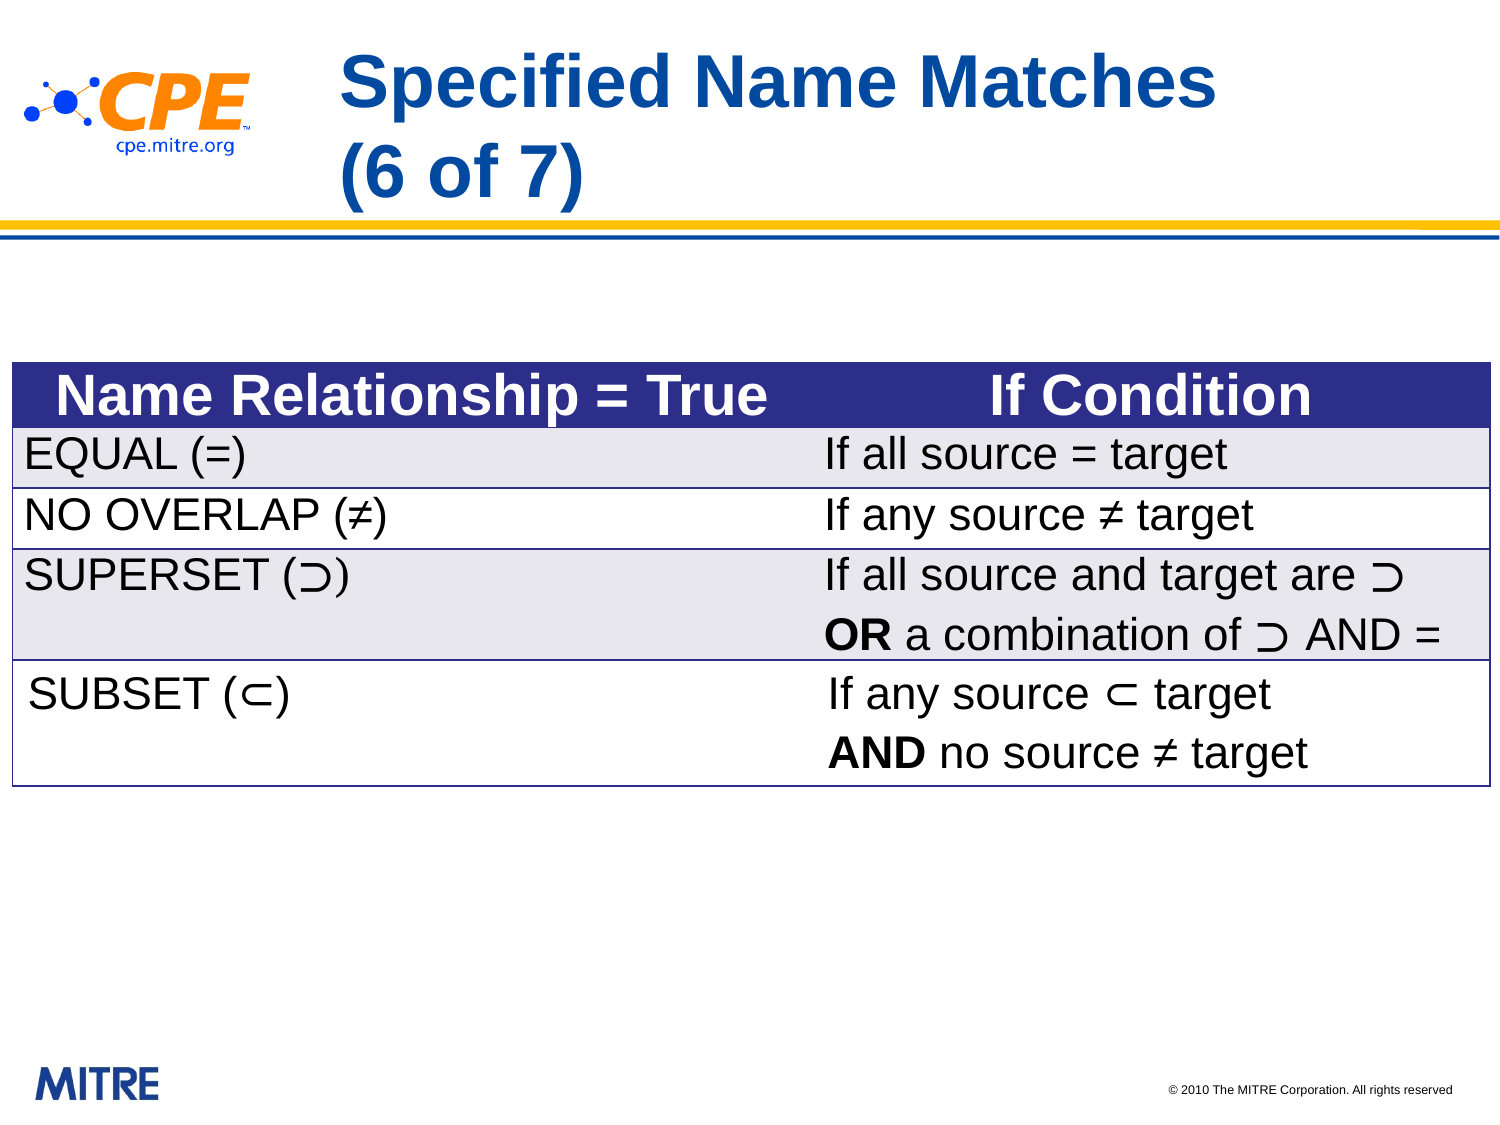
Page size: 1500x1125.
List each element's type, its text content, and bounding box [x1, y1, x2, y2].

table_header If Condition [812, 363, 1489, 427]
table_cell EQUAL (=) [13, 428, 812, 487]
table_cell NO OVERLAP (≠) [13, 489, 812, 548]
table_header Name Relationship = True [13, 363, 812, 427]
picture [30, 1064, 163, 1106]
table_cell If any source ⊂ target AND no source ≠ target [812, 661, 1489, 785]
table_cell If any source ≠ target [812, 489, 1489, 548]
table_cell If all source = target [812, 428, 1489, 487]
table_cell SUBSET (⊂) [13, 661, 812, 785]
picture [24, 72, 250, 156]
title Specified Name Matches (6 of 7) [324, 44, 1438, 201]
table_cell If all source and target are ⊃ OR a combination of ⊃ AND = [812, 550, 1489, 659]
table_cell SUPERSET (⊃) [13, 550, 812, 659]
